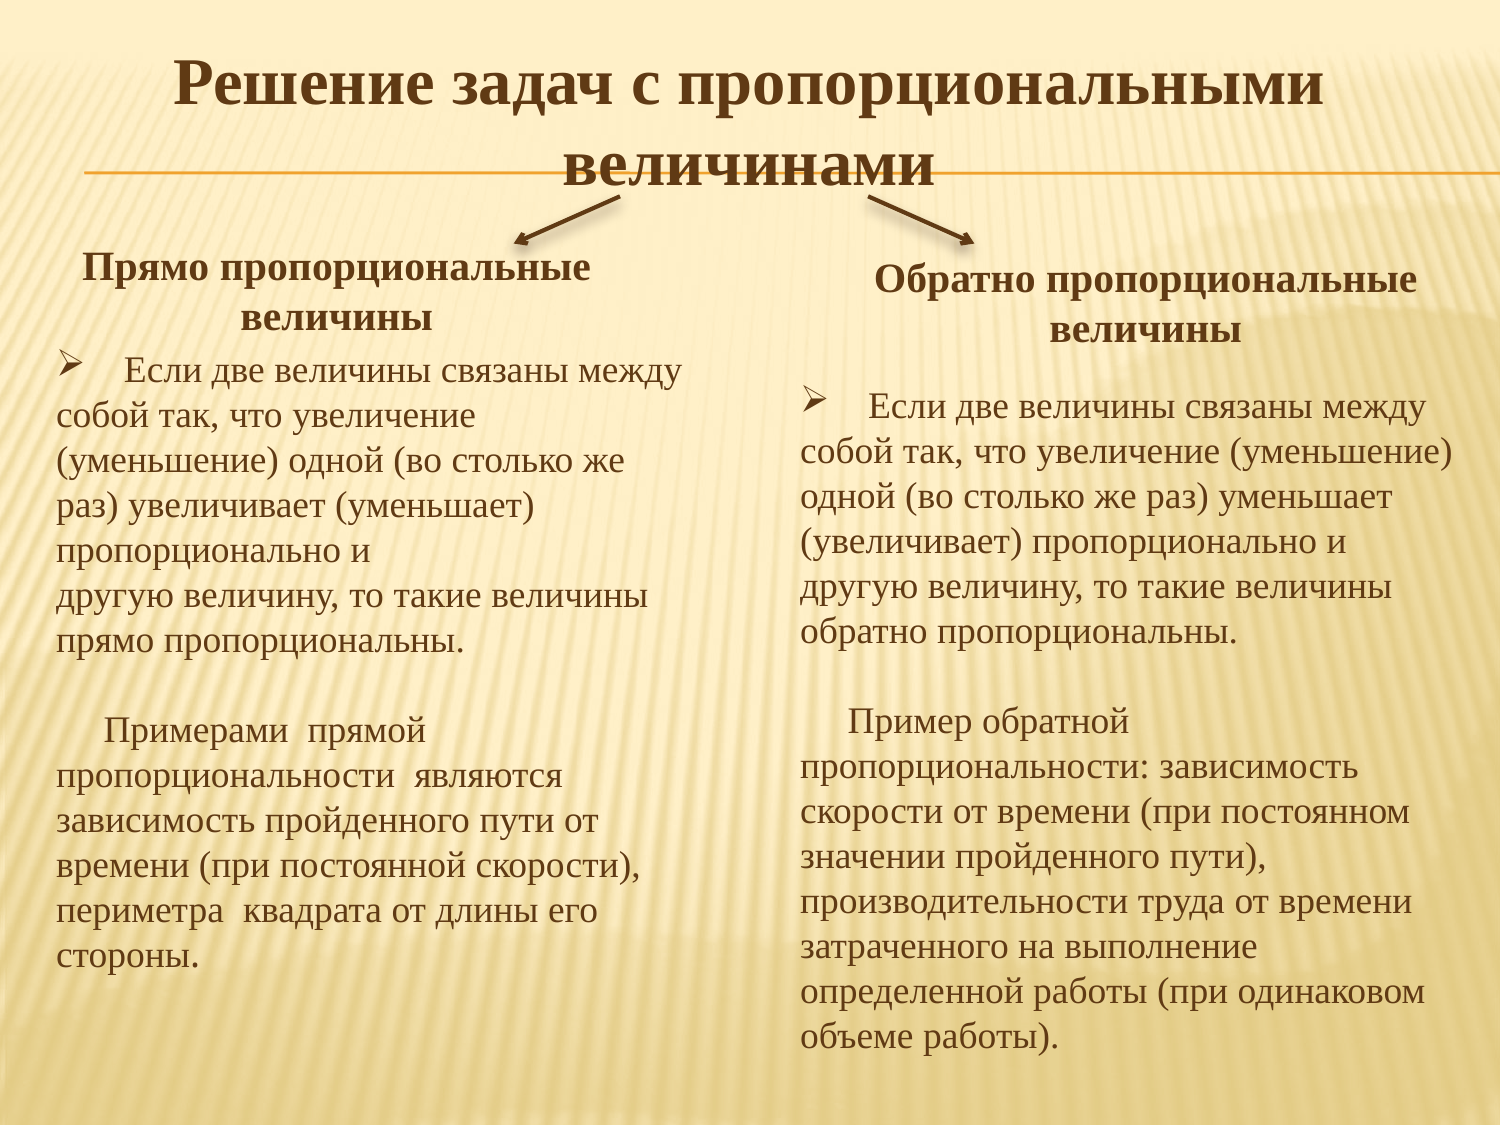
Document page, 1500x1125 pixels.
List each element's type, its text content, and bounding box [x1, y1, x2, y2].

text_box Прямо пропорциональные величины [41, 231, 632, 337]
text_box Решение задач с пропорциональными величинами [135, 30, 1365, 286]
text_box Обратно пропорциональные величины [832, 243, 1459, 359]
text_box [867, 195, 975, 244]
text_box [513, 195, 621, 244]
text_box Если две величины связаны между собой так, что увеличение (уменьшение) одной (во столько же раз) увеличивает (уменьшает) пропорционально и другую величину, то такие величины прямо пропорциональны. Примерами прямой пропорциональности являются зависимость пройденного пути от времени (при постоянной скорости), периметра квадрата от длины его стороны. [41, 337, 703, 1028]
text_box Если две величины связаны между собой так, что увеличение (уменьшение) одной (во столько же раз) уменьшает (увеличивает) пропорционально и другую величину, то такие величины обратно пропорциональны. Пример обратной пропорциональности: зависимость скорости от времени (при постоянном значении пройденного пути), производительности труда от времени затраченного на выполнение определенной работы (при одинаковом объеме работы). [785, 373, 1471, 1064]
